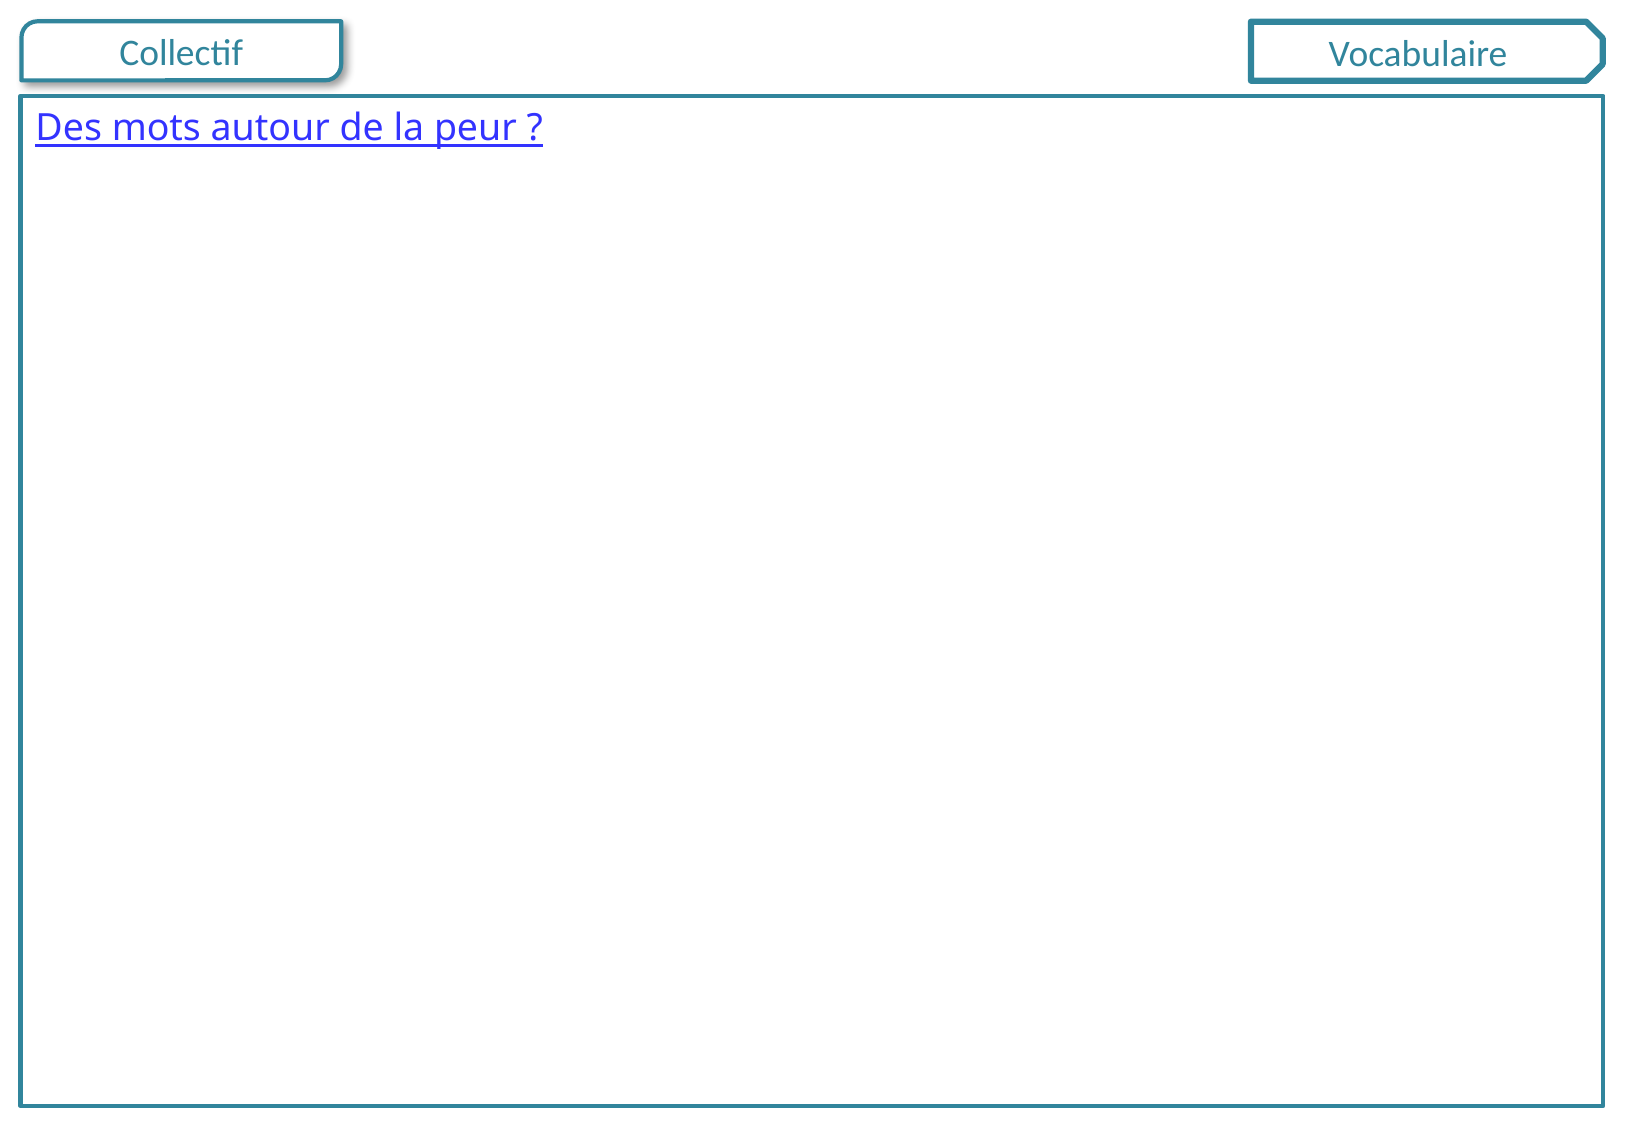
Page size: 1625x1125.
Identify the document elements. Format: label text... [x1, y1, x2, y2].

list Des mots autour de la peur ? [18, 94, 1605, 1108]
list Vocabulaire [1251, 21, 1585, 81]
